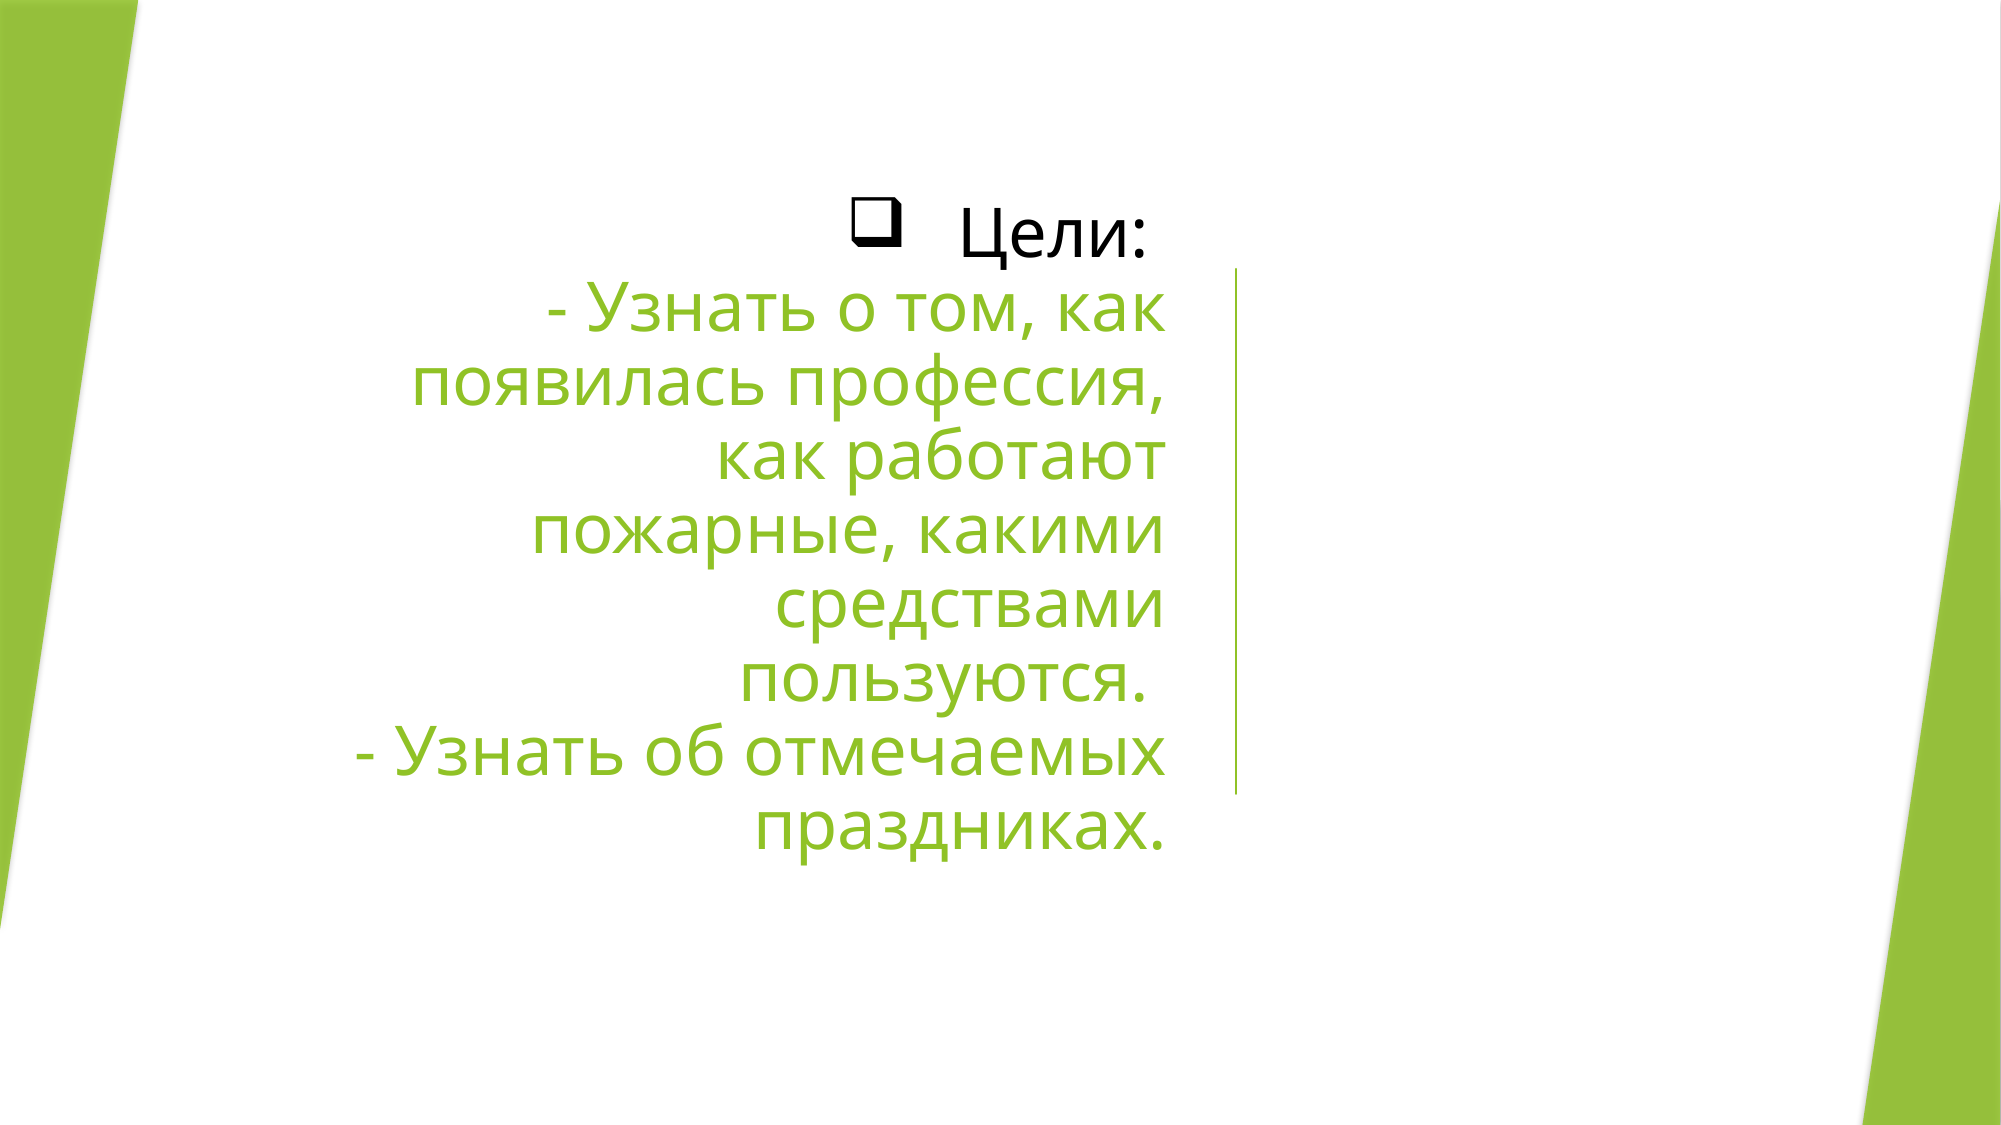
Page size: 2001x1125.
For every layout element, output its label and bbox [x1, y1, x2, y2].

text_box [0, 0, 2000, 1125]
